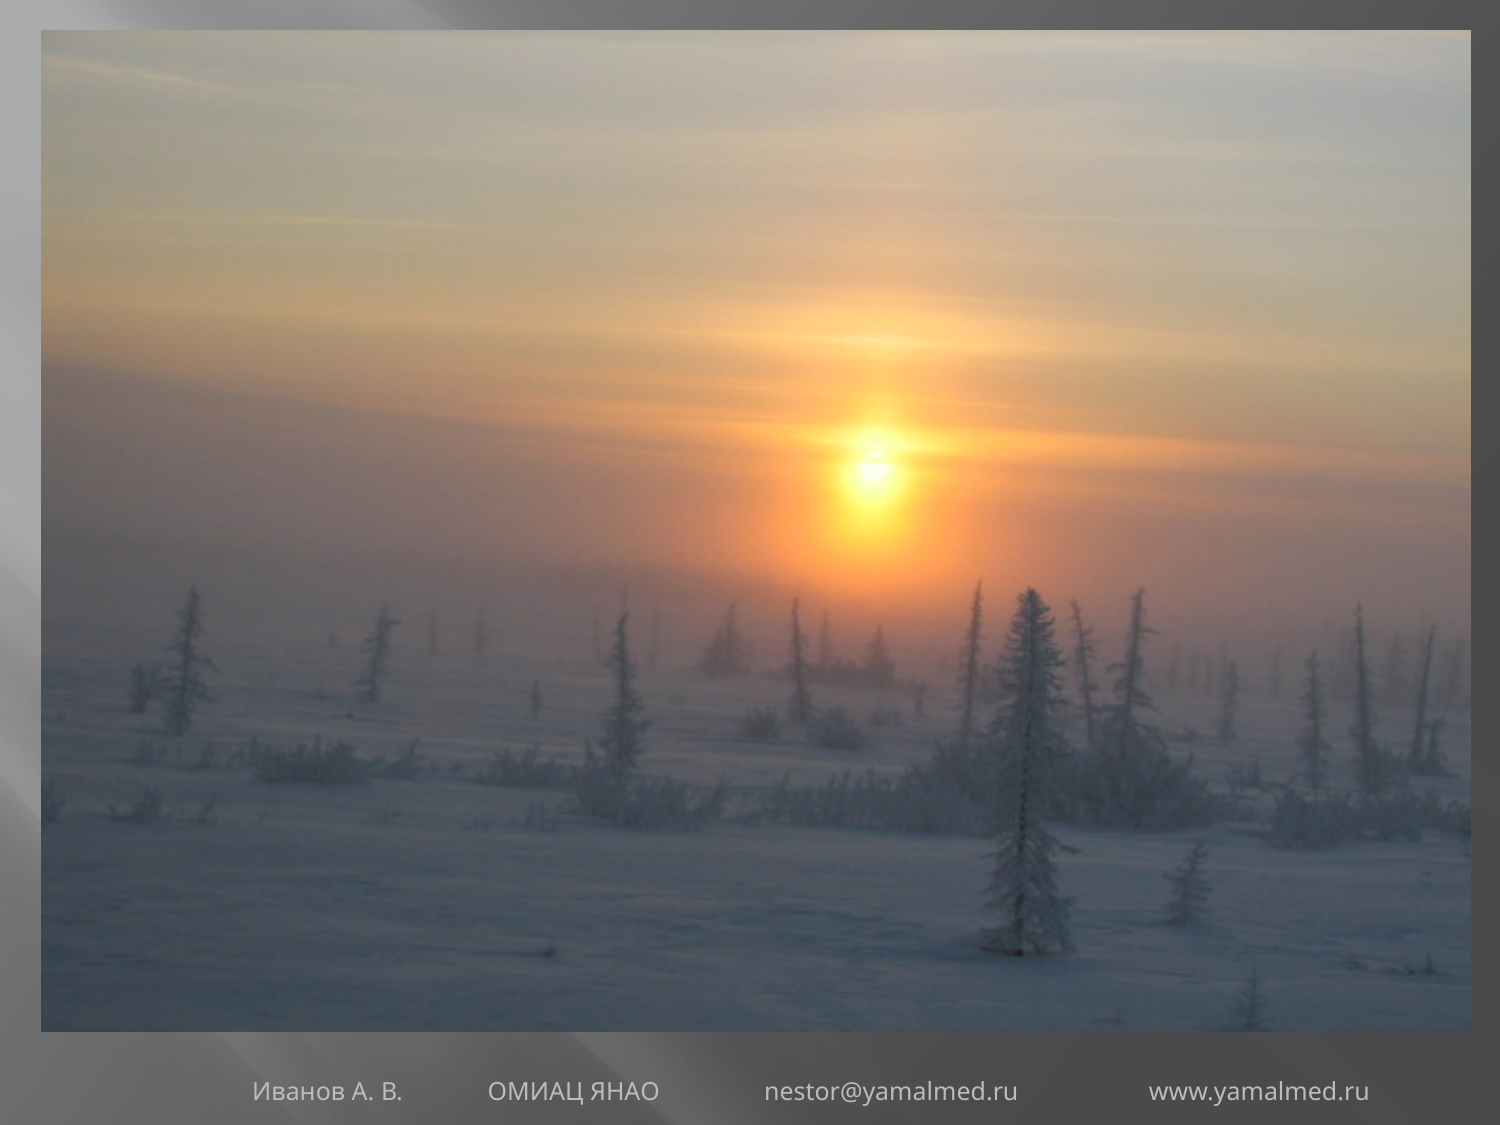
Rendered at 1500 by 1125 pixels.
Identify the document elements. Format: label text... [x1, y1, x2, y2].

footer Иванов А. В. ОМИАЦ ЯНАО nestor@yamalmed.ru www.yamalmed.ru [222, 1075, 1407, 1113]
picture [40, 30, 1471, 1032]
